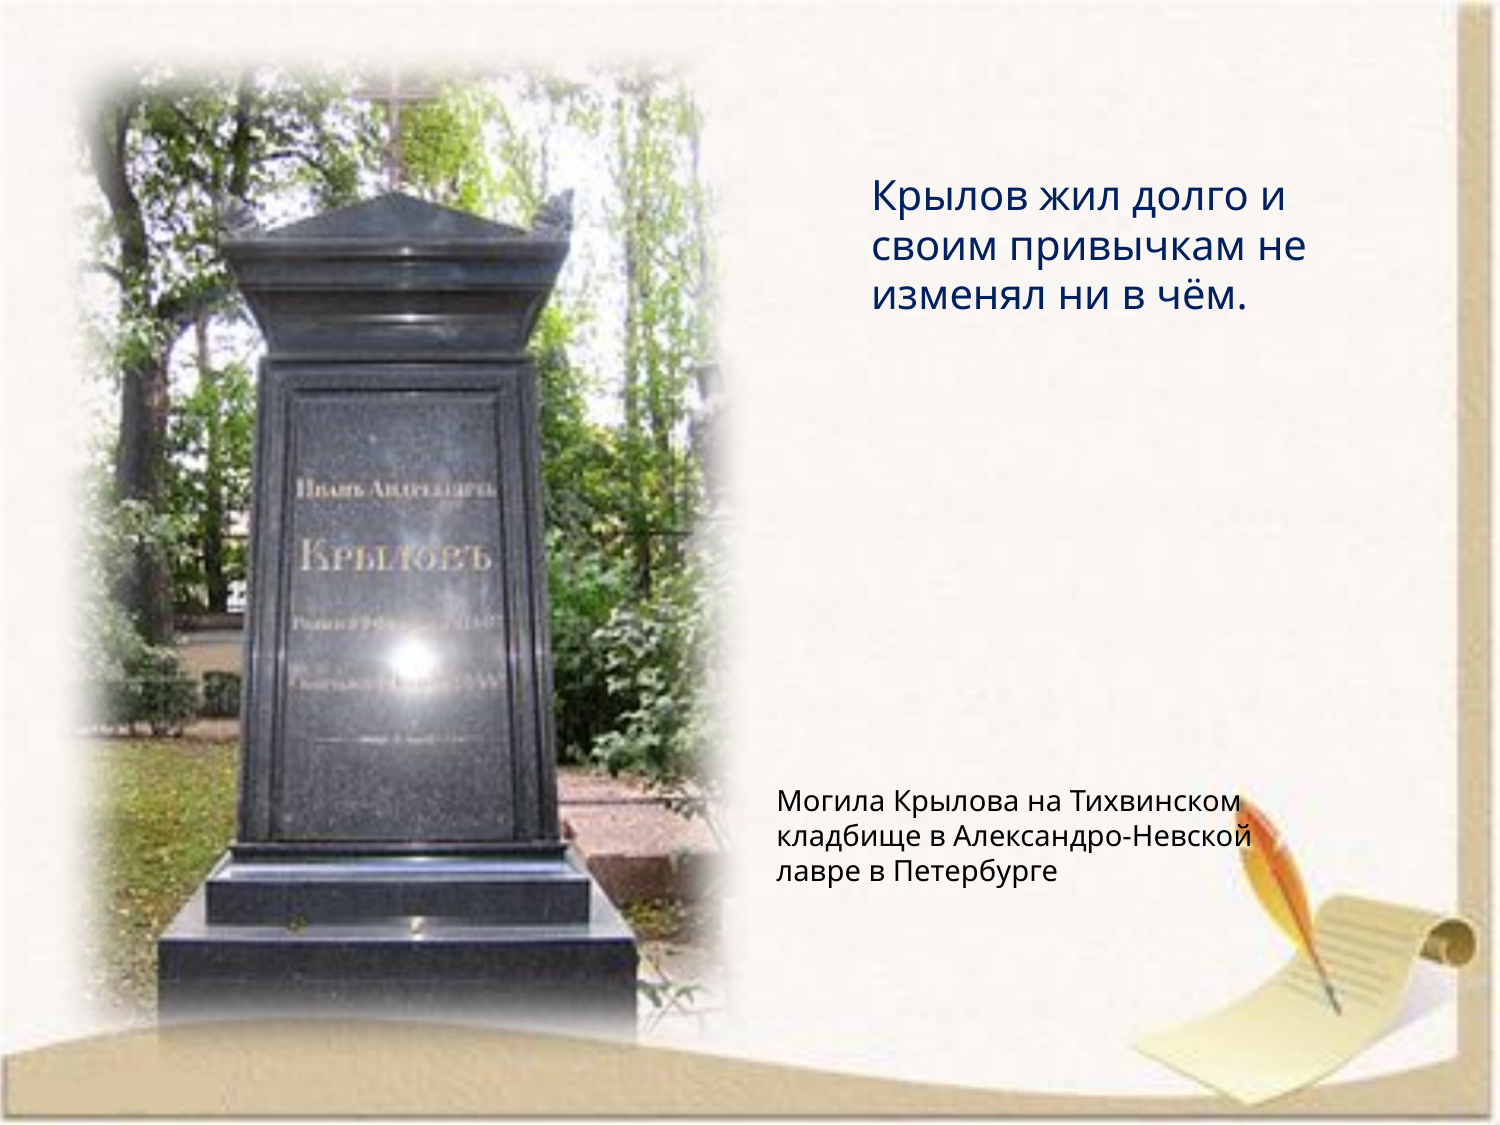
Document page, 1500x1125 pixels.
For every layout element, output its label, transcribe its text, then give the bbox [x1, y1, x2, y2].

text_box Крылов жил долго и своим привычкам не изменял ни в чём. [856, 160, 1424, 326]
text_box Могила Крылова на Тихвинском кладбище в Александро-Невской лавре в Петербурге [761, 774, 1294, 895]
picture [0, 0, 1500, 1125]
